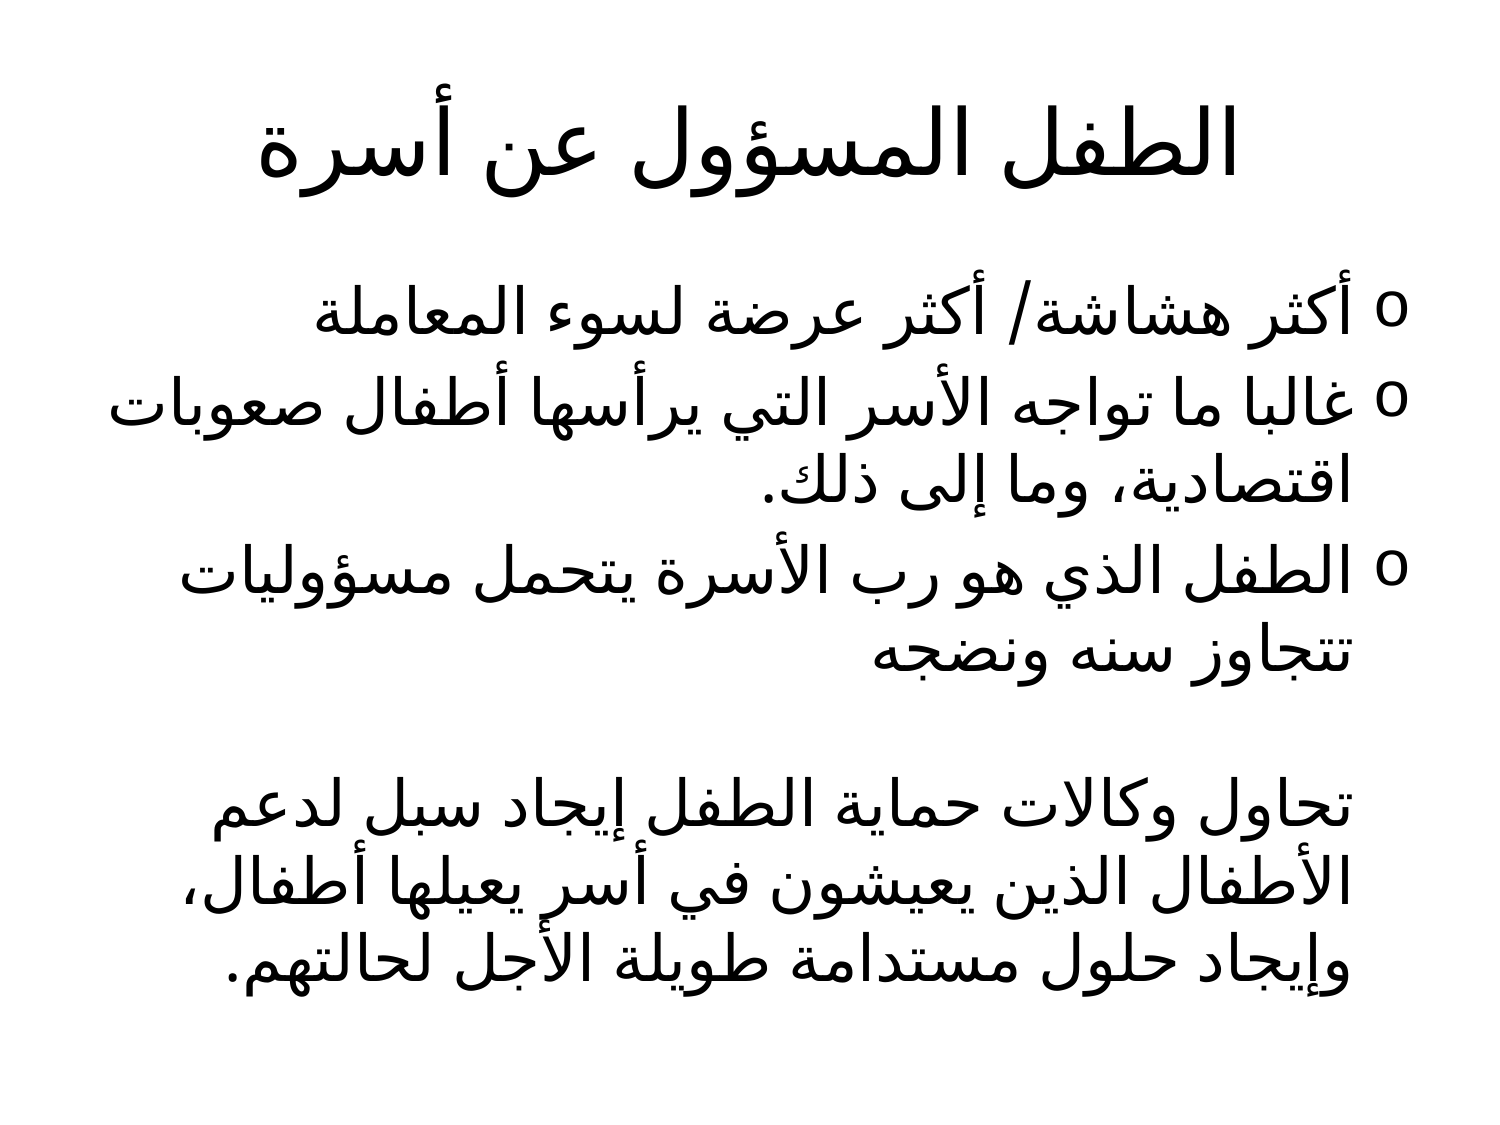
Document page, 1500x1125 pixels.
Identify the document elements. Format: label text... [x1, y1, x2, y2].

title الطفل المسؤول عن أسرة [75, 45, 1425, 233]
list أكثر هشاشة/ أكثر عرضة لسوء المعاملة غالبا ما تواجه الأسر التي يرأسها أطفال صعوبات اقتصادية، وما إلى ذلك. الطفل الذي هو رب الأسرة يتحمل مسؤوليات تتجاوز سنه ونضجه تحاول وكالات حماية الطفل إيجاد سبل لدعم الأطفال الذين يعيشون في أسر يعيلها أطفال، وإيجاد حلول مستدامة طويلة الأجل لحالتهم. [75, 262, 1425, 1005]
